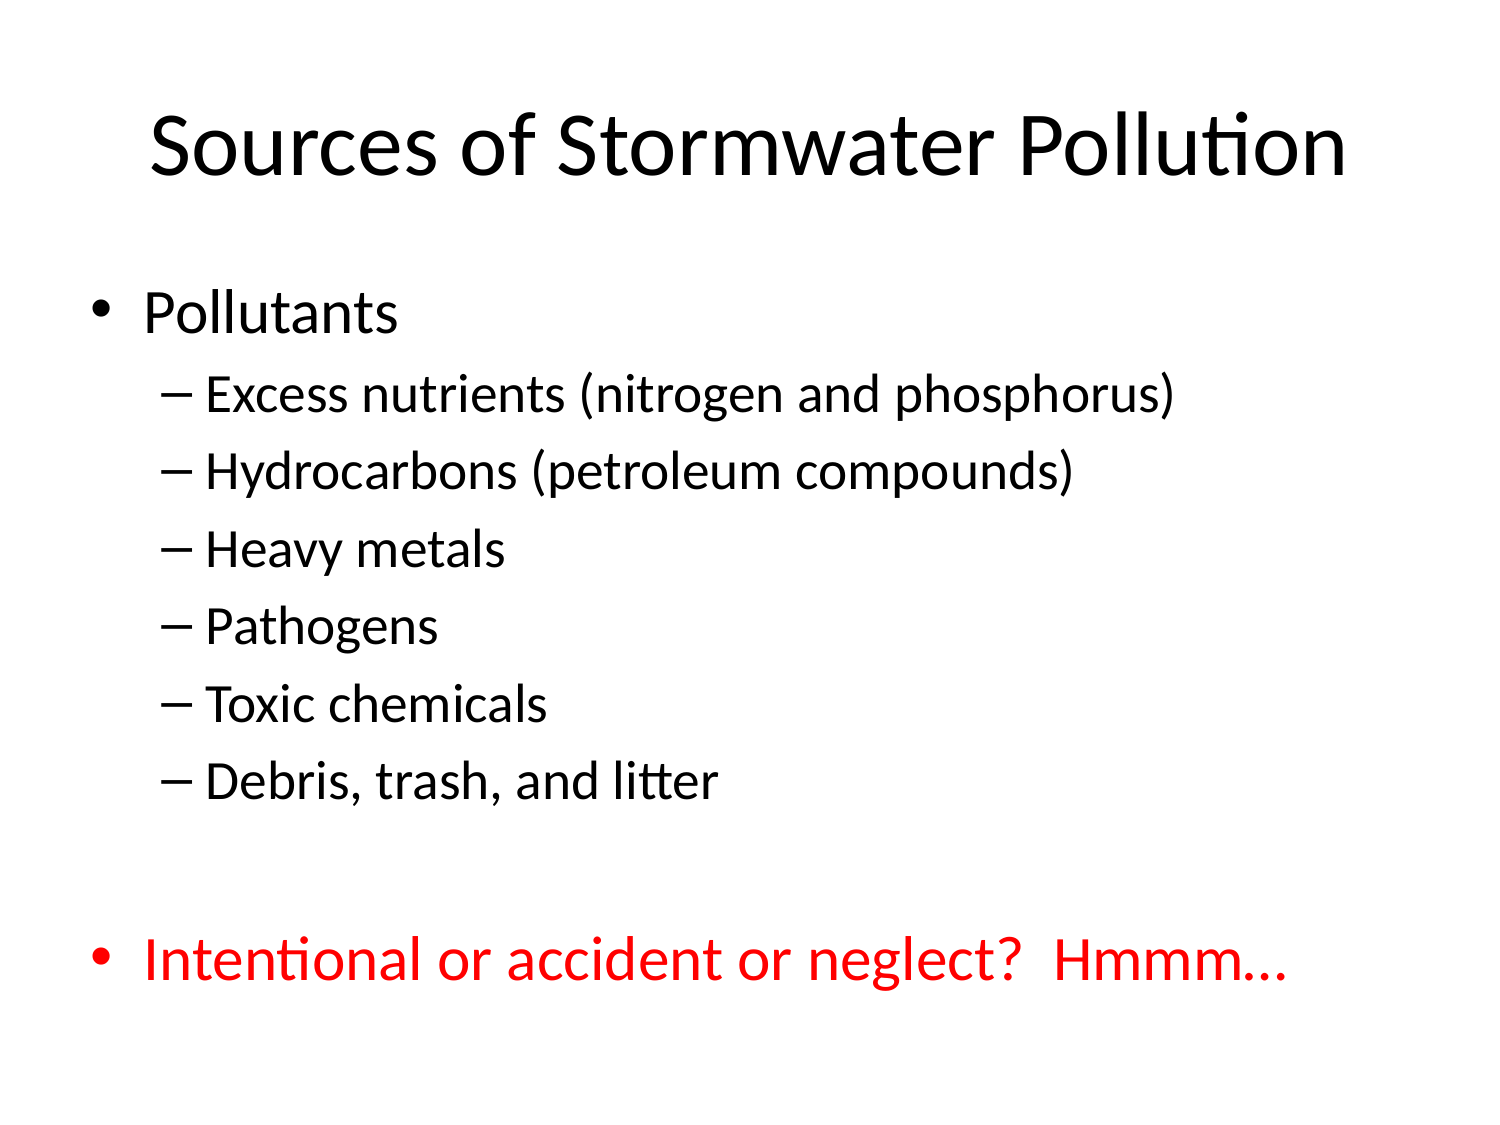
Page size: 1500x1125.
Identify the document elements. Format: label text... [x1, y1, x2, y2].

list Pollutants Excess nutrients (nitrogen and phosphorus) Hydrocarbons (petroleum compounds) Heavy metals Pathogens Toxic chemicals Debris, trash, and litter Intentional or accident or neglect? Hmmm… [75, 262, 1425, 1005]
title Sources of Stormwater Pollution [75, 45, 1425, 233]
